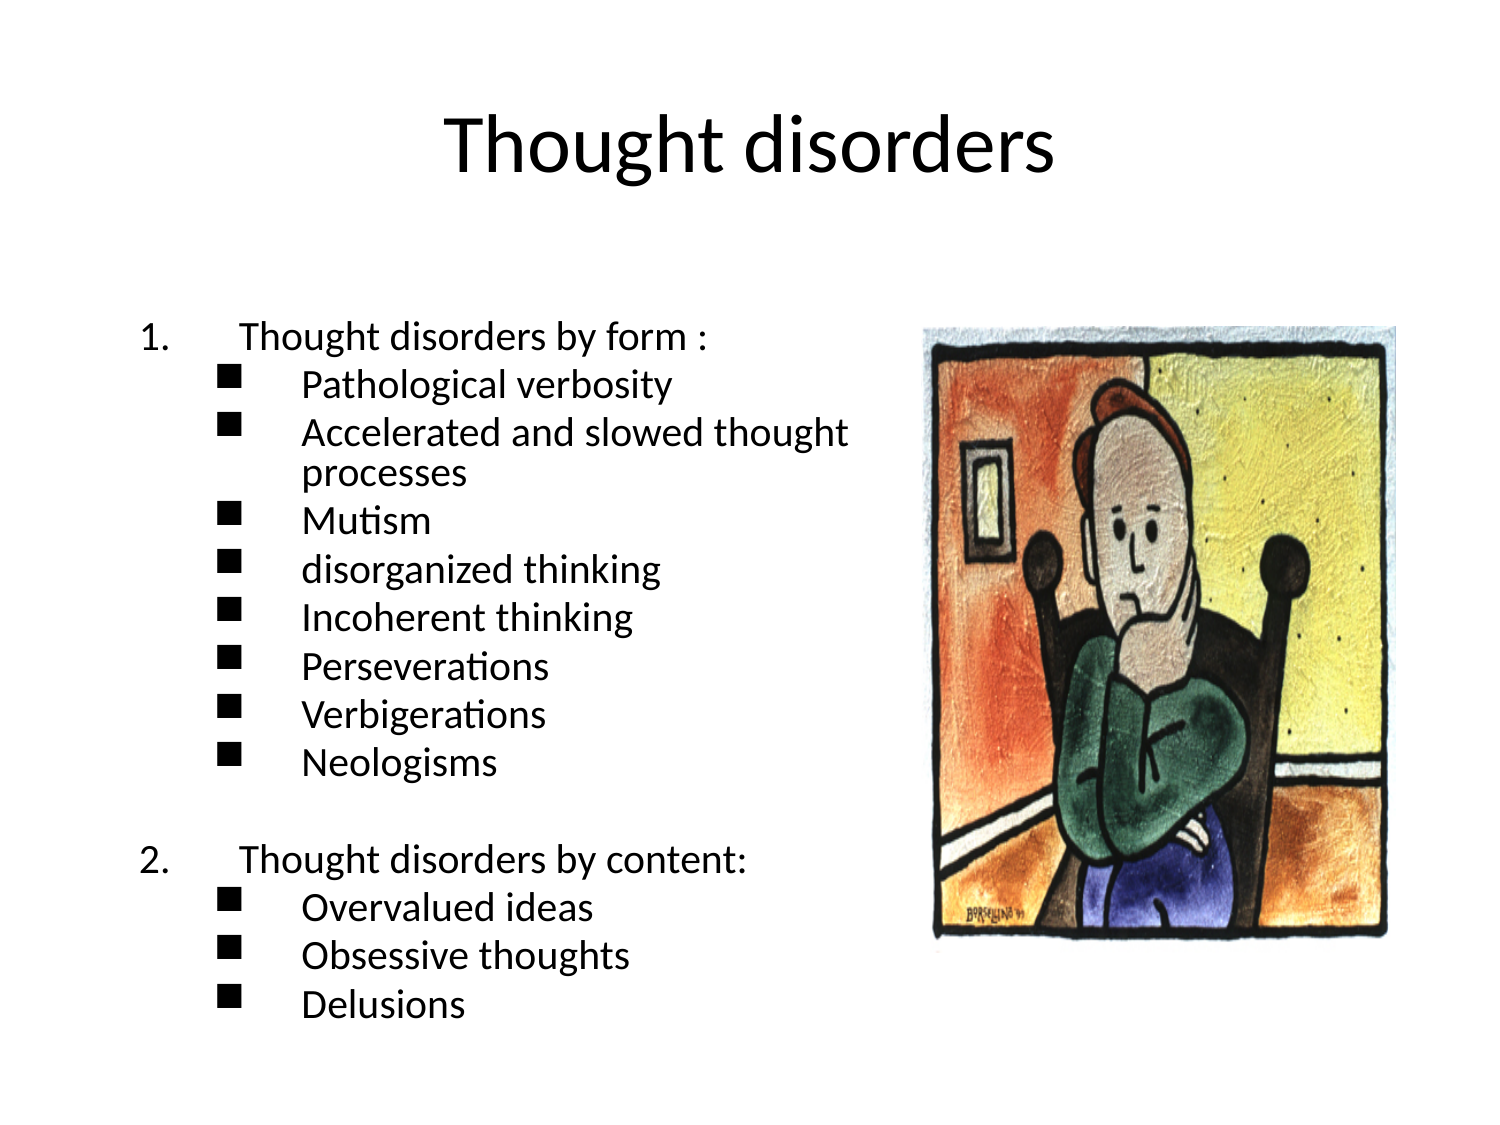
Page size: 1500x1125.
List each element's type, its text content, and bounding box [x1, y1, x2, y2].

list Thought disorders by form : Pathological verbosity Accelerated and slowed thought processes Mutism disorganized thinking Incoherent thinking Perseverations Verbigerations Neologisms Thought disorders by content: Overvalued ideas Obsessive thoughts Delusions [123, 262, 904, 1000]
picture [921, 326, 1396, 953]
title Thought disorders [75, 45, 1425, 233]
